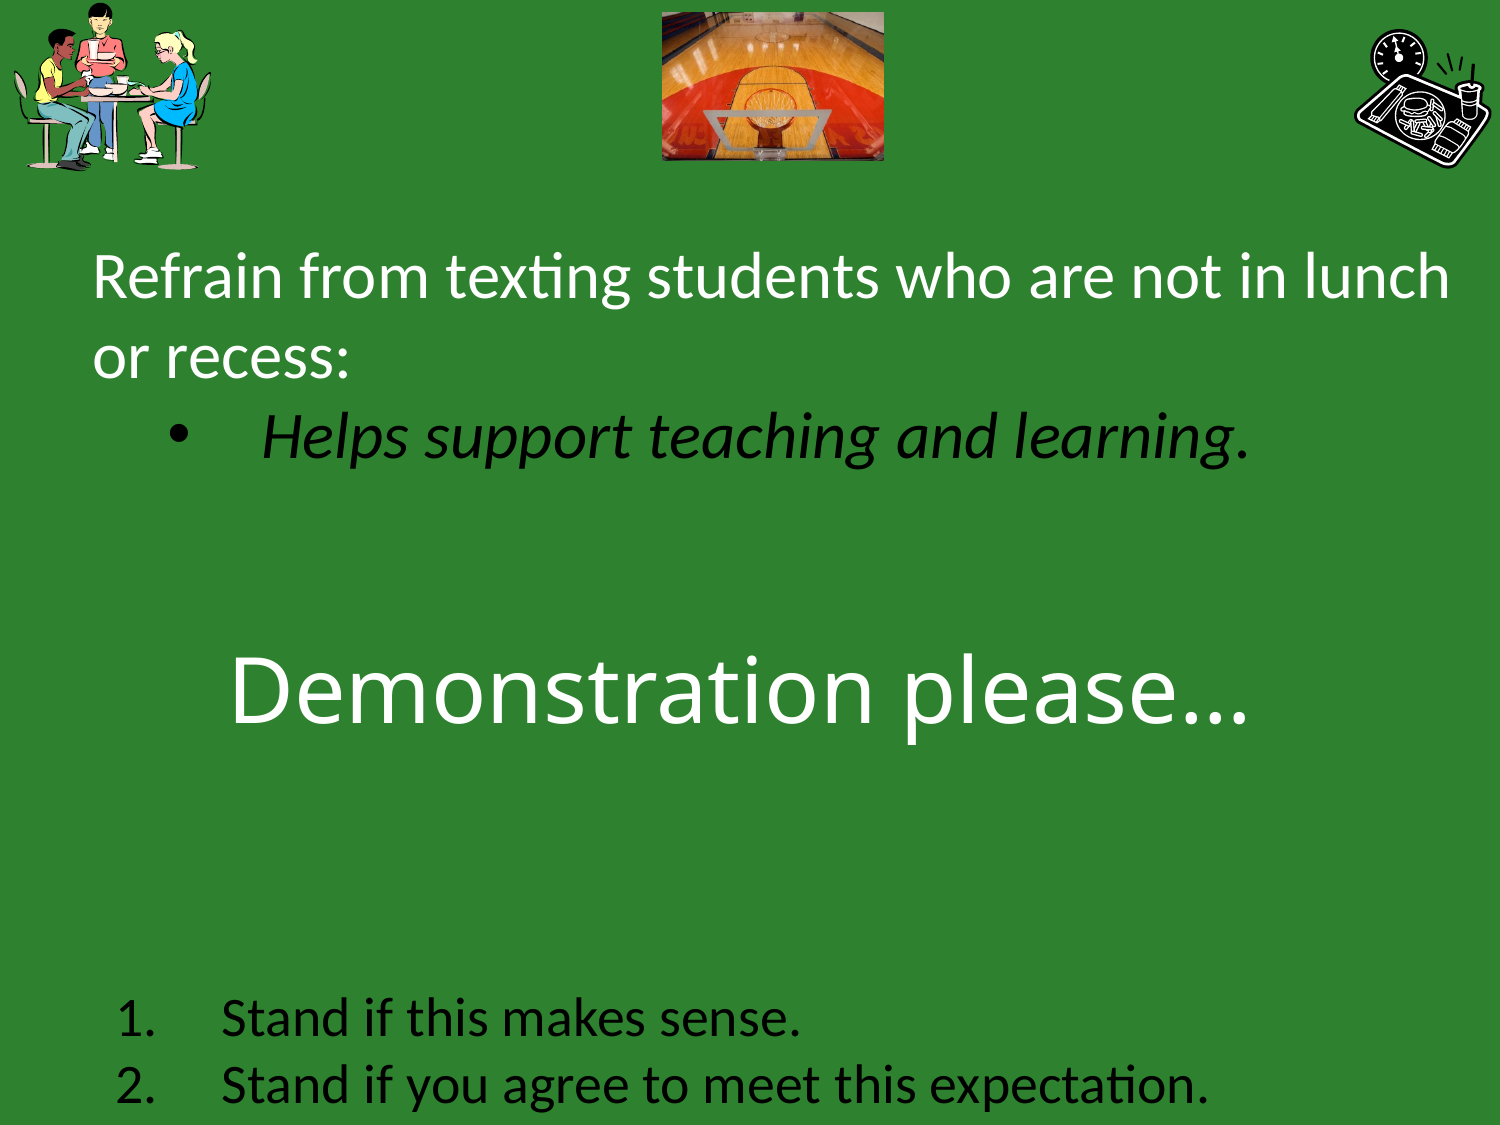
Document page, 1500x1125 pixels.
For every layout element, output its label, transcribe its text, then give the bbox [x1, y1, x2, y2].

picture [1351, 28, 1493, 172]
text_box Refrain from texting students who are not in lunch or recess: Helps support teaching and learning. [2, 224, 1478, 480]
text_box Demonstration please… [212, 624, 1268, 750]
picture [9, 0, 216, 172]
text_box Stand if this makes sense. Stand if you agree to meet this expectation. [100, 972, 1451, 1123]
picture [662, 12, 885, 161]
